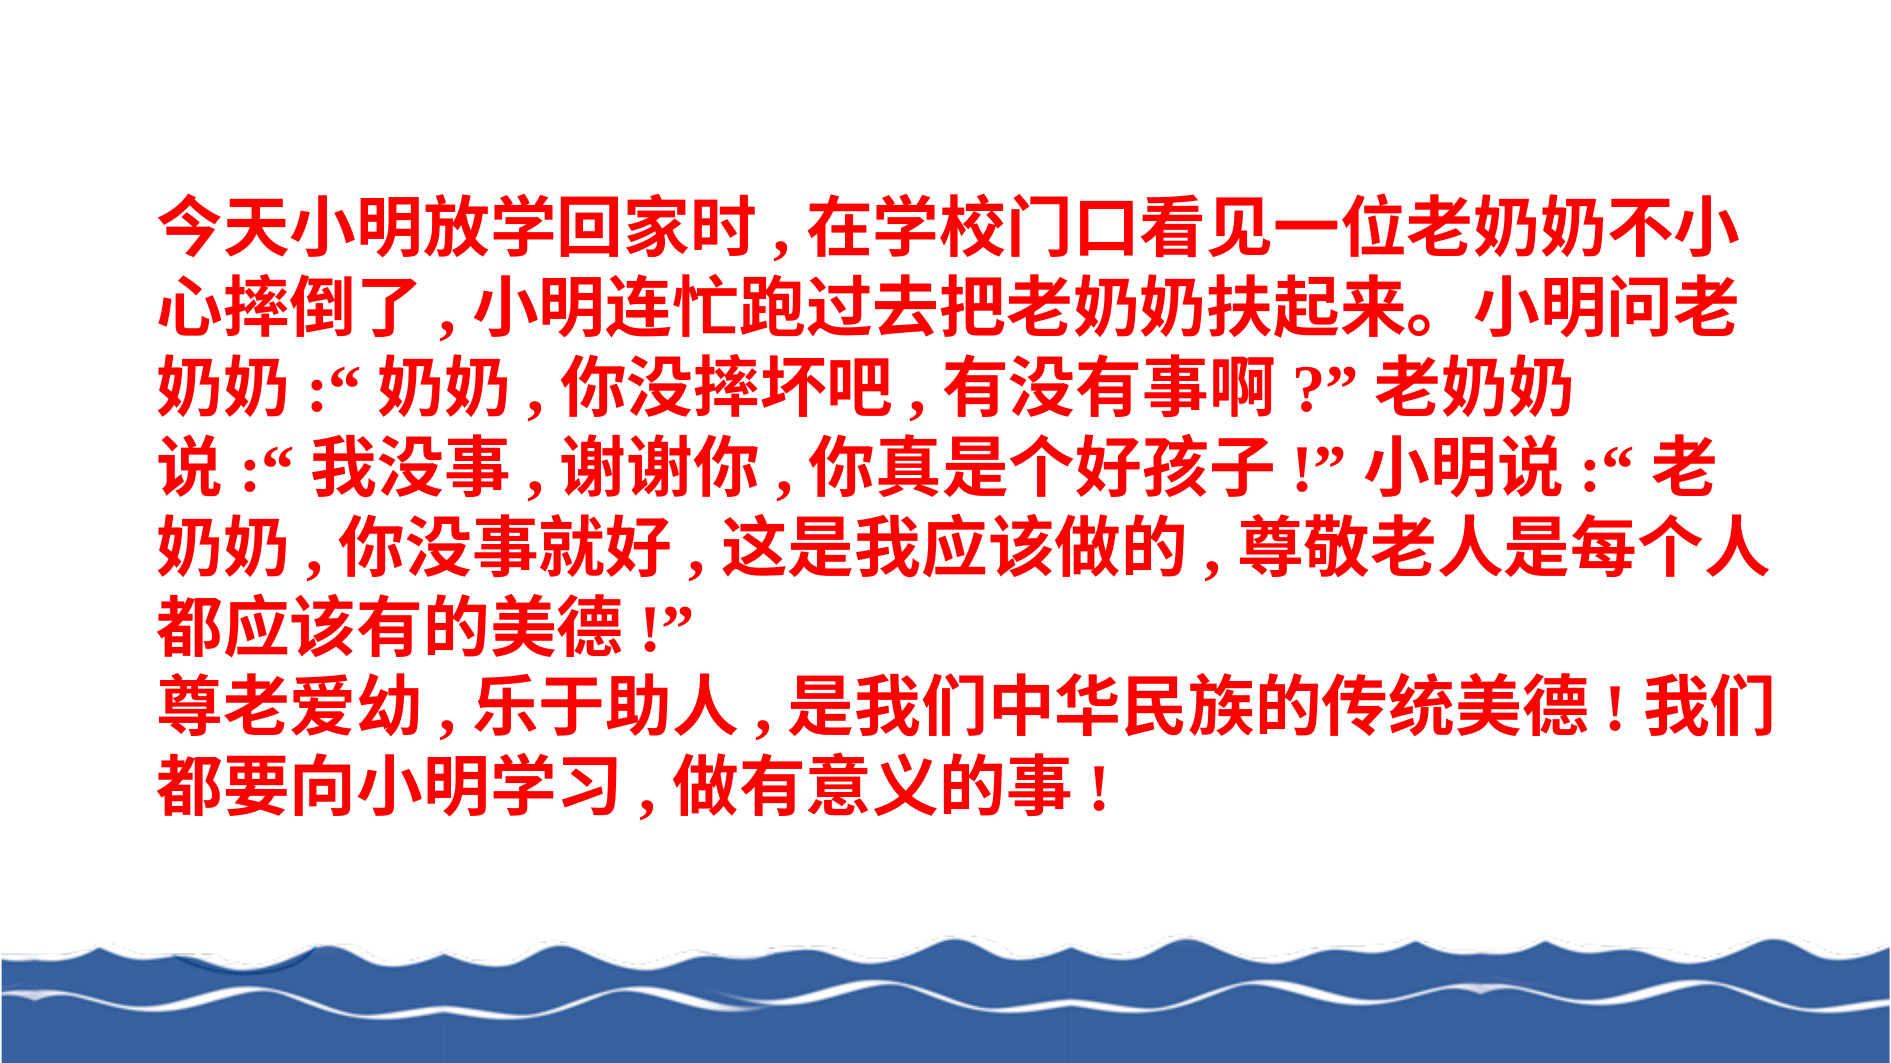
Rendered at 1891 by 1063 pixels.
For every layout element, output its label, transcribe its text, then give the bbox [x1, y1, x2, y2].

text_box 今天小明放学回家时,在学校门口看见一位老奶奶不小心摔倒了,小明连忙跑过去把老奶奶扶起来。小明问老奶奶:“奶奶,你没摔坏吧,有没有事啊?”老奶奶说:“我没事,谢谢你,你真是个好孩子!”小明说:“老奶奶,你没事就好,这是我应该做的,尊敬老人是每个人都应该有的美德!” 尊老爱幼,乐于助人,是我们中华民族的传统美德!我们都要向小明学习,做有意义的事! [141, 177, 1796, 832]
picture [1, 886, 1891, 1063]
